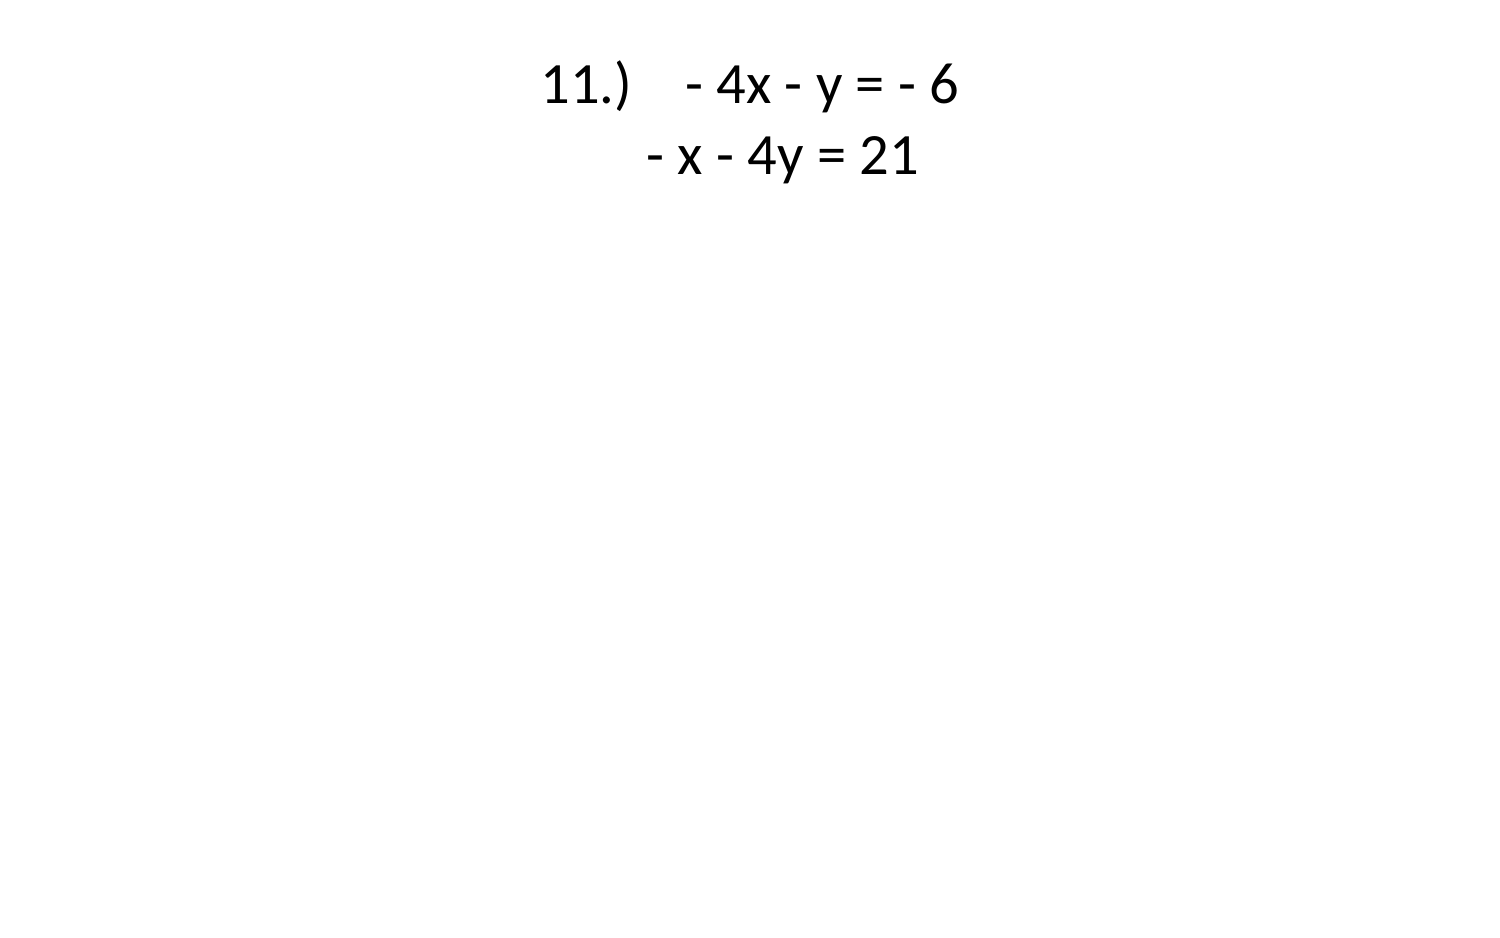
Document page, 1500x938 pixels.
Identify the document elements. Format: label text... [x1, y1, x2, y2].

title 11.) - 4x - y = - 6 - x - 4y = 21 [75, 37, 1425, 194]
